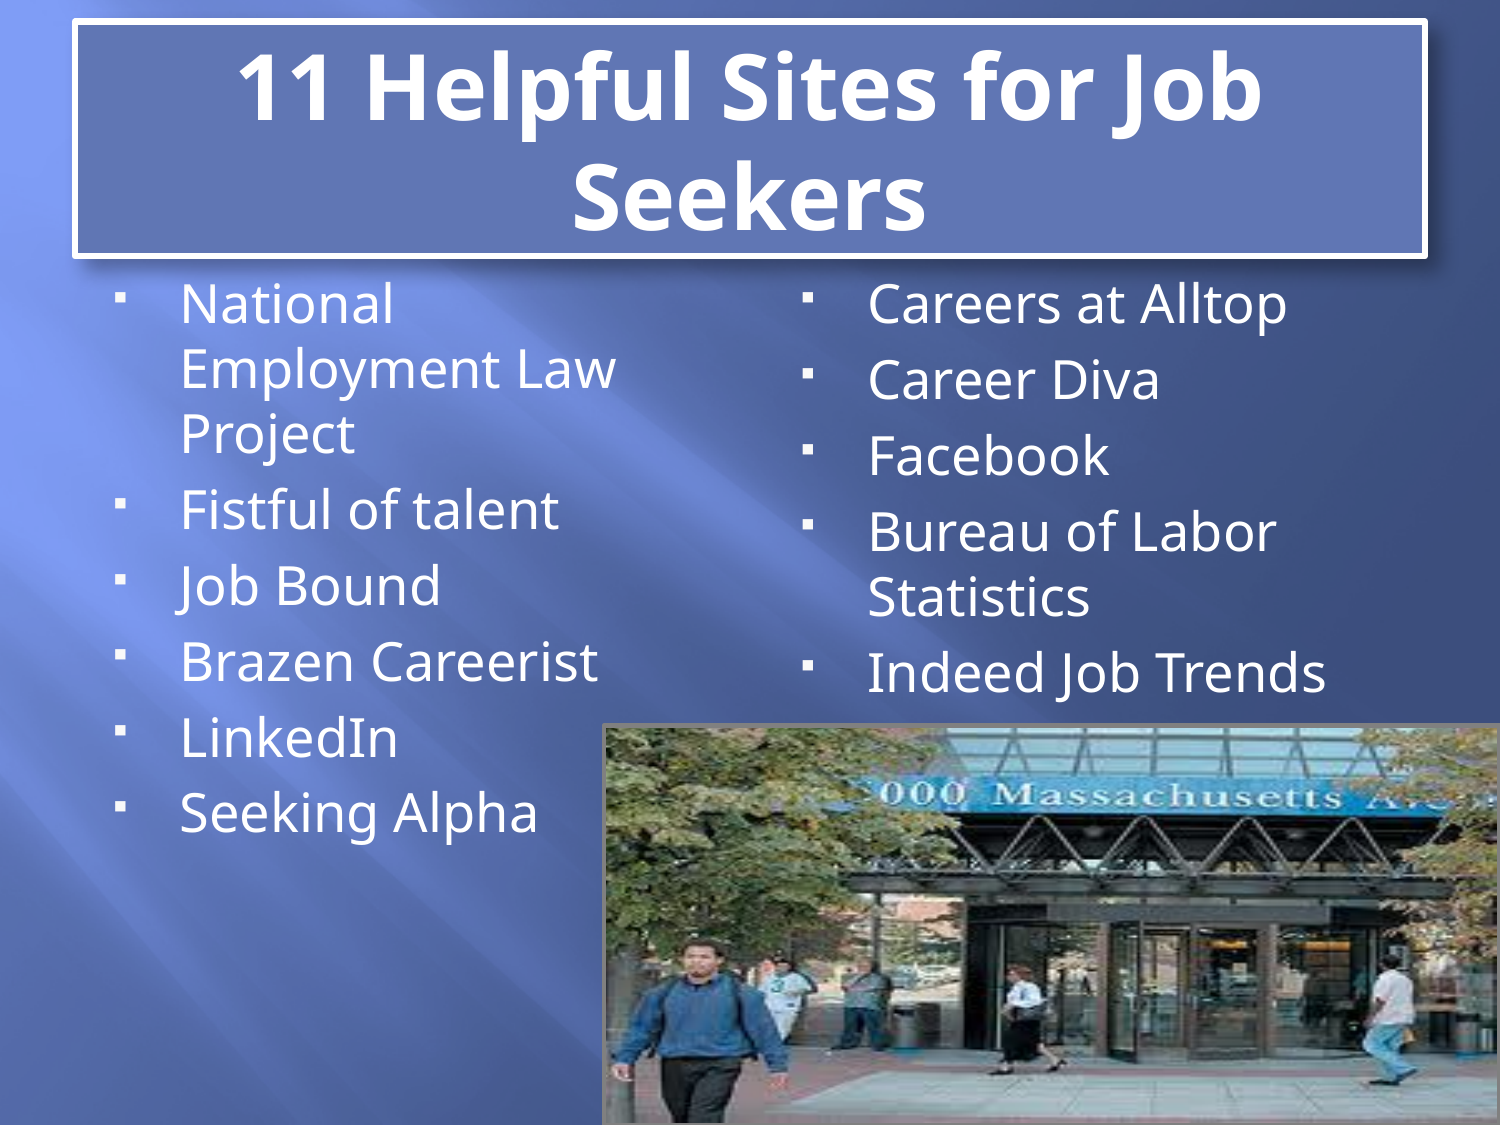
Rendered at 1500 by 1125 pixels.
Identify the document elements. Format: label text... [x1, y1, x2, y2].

list National Employment Law Project Fistful of talent Job Bound Brazen Careerist LinkedIn Seeking Alpha [75, 274, 738, 1005]
title 11 Helpful Sites for Job Seekers [72, 18, 1428, 259]
list Careers at Alltop Career Diva Facebook Bureau of Labor Statistics Indeed Job Trends [762, 285, 1425, 723]
picture [606, 727, 1498, 1124]
